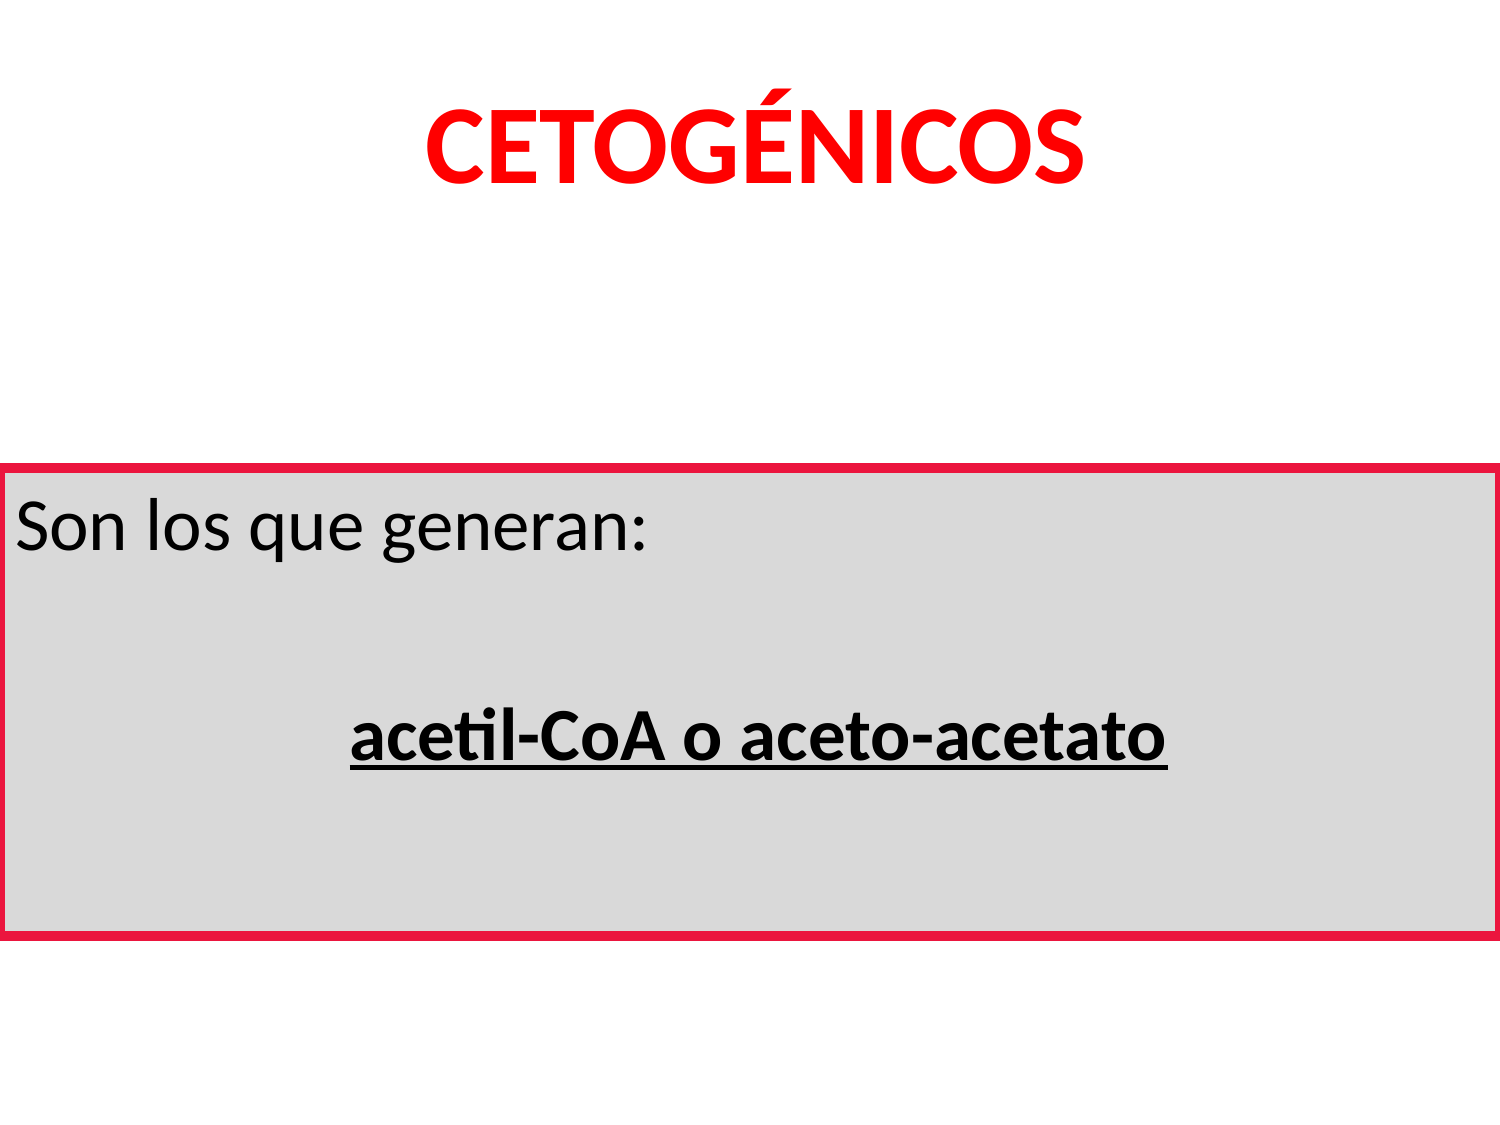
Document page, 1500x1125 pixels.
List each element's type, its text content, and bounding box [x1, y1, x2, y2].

title CETOGÉNICOS [88, 45, 1425, 232]
list Son los que generan: acetil-CoA o aceto-acetato [0, 468, 1500, 936]
